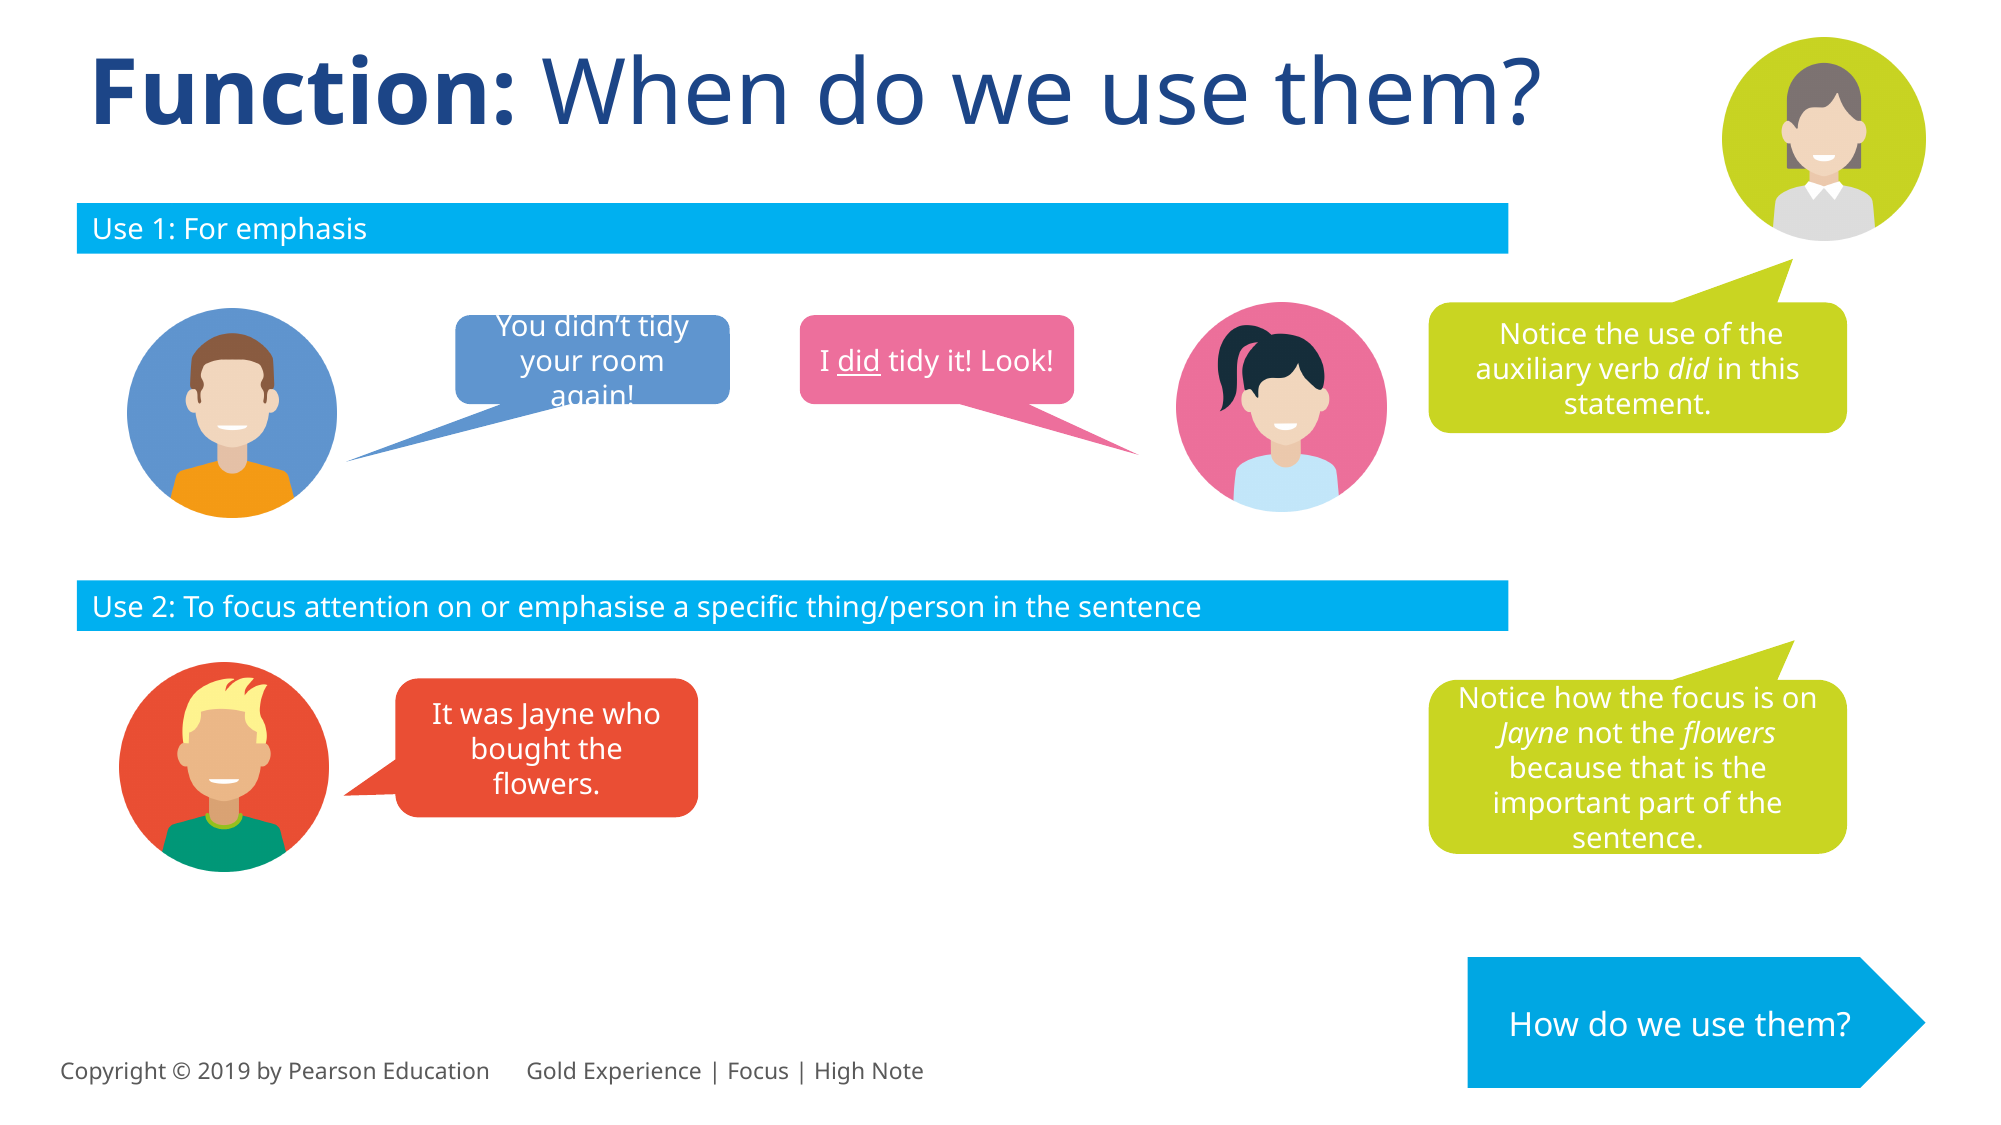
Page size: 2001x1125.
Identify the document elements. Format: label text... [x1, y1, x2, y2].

text_box Notice how the focus is on Jayne not the flowers because that is the important part of the sentence. [1428, 640, 1848, 854]
text_box Use 1: For emphasis [76, 203, 1509, 254]
footer Copyright © 2019 by Pearson Education Gold Experience | Focus | High Note [45, 1040, 1084, 1101]
text_box Notice the use of the auxiliary verb did in this statement. [1428, 258, 1848, 434]
text_box It was Jayne who bought the flowers. [343, 678, 699, 818]
text_box How do we use them? [1467, 957, 1926, 1088]
picture [1721, 37, 1926, 242]
picture [118, 661, 329, 872]
picture [1176, 302, 1387, 512]
text_box I did tidy it! Look! [799, 315, 1139, 455]
picture [126, 308, 337, 519]
text_box Use 2: To focus attention on or emphasise a specific thing/person in the sentence [76, 580, 1509, 631]
text_box Function: When do we use them? [73, 37, 1716, 171]
text_box You didn’t tidy your room again! [346, 315, 730, 462]
